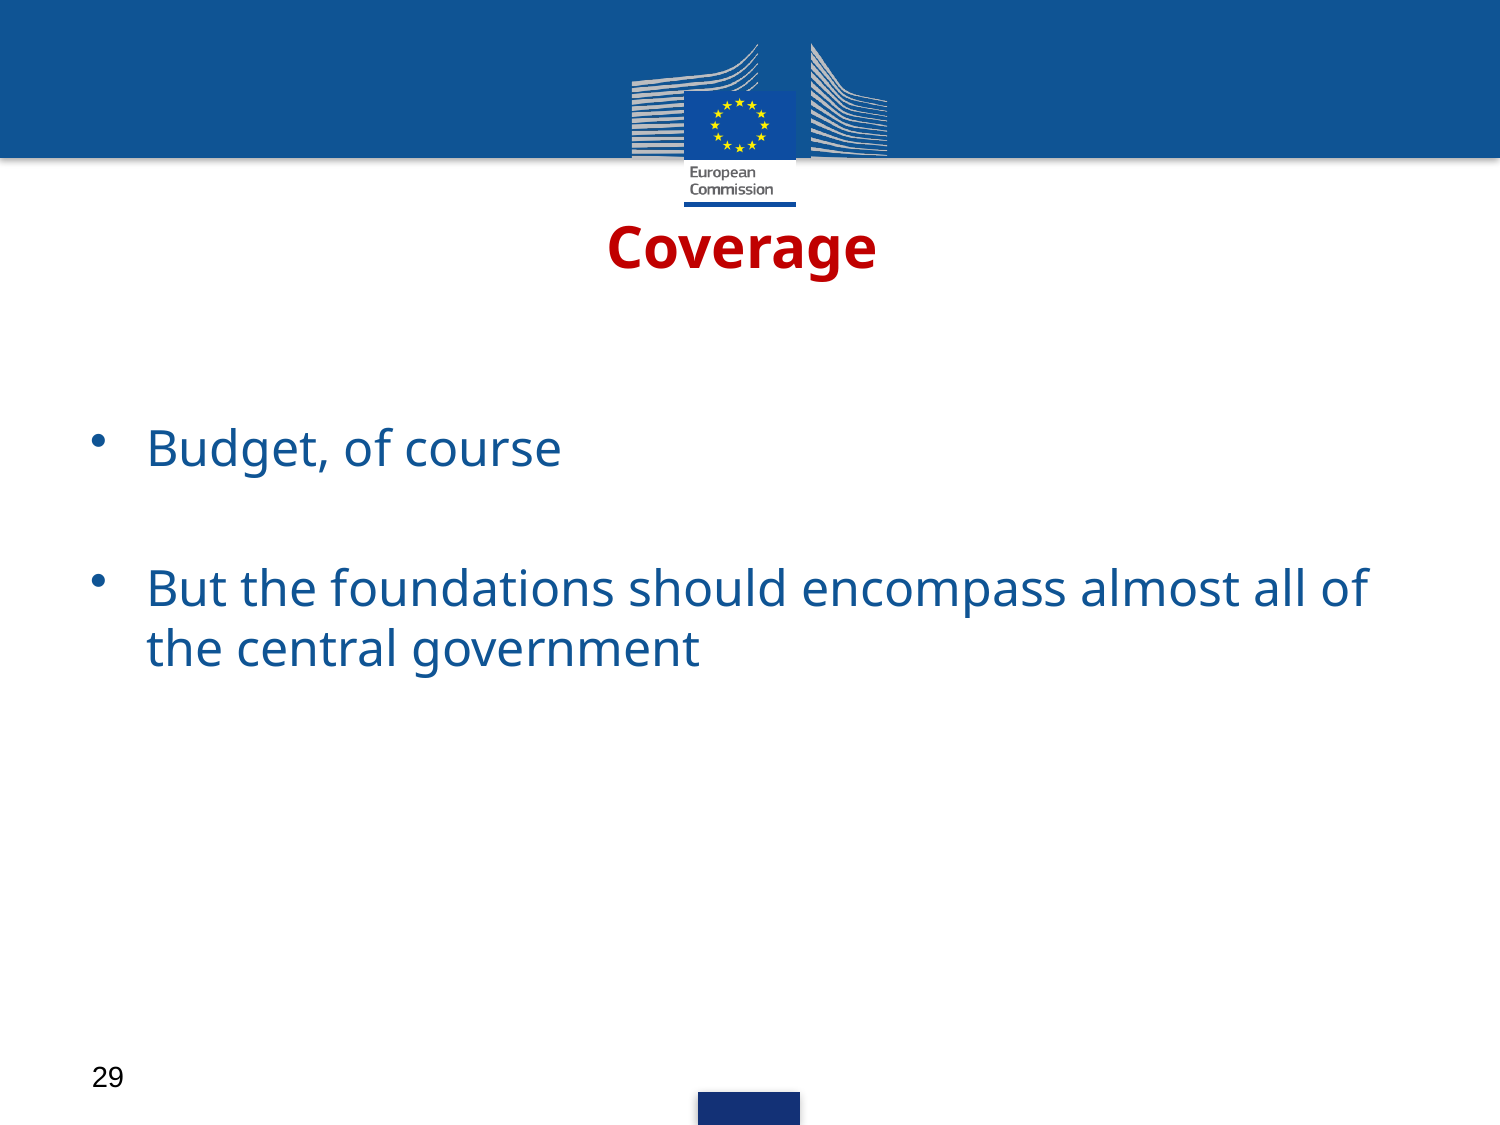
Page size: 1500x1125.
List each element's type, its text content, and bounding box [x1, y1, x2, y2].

title Coverage [0, 187, 1500, 303]
slide_number 29 [76, 1022, 553, 1102]
list Budget, of course But the foundations should encompass almost all of the central government [75, 408, 1425, 988]
